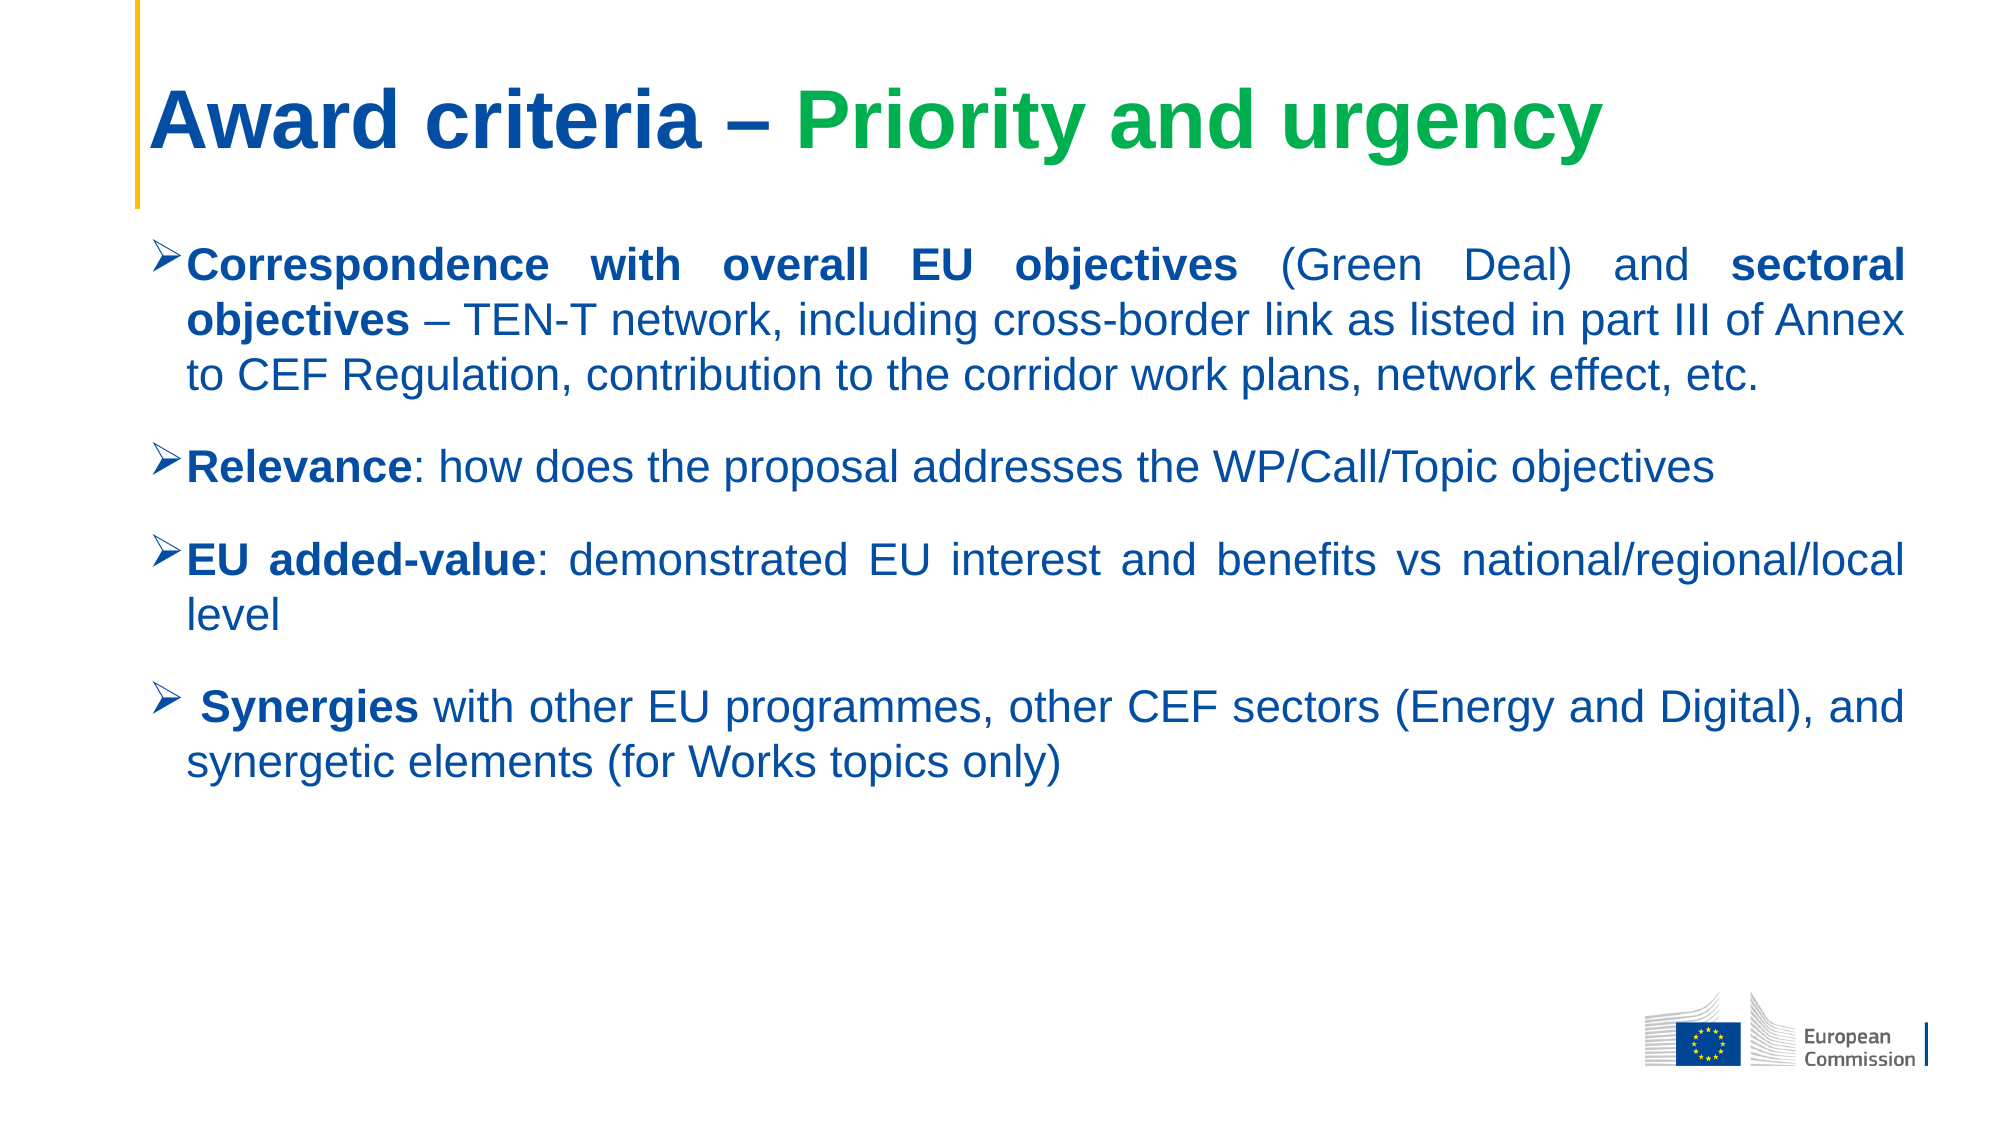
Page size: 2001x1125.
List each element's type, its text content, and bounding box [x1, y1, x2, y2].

picture [1645, 991, 1928, 1066]
title Award criteria – Priority and urgency [133, 38, 1859, 168]
list Correspondence with overall EU objectives (Green Deal) and sectoral objectives – TEN-T network, including cross-border link as listed in part III of Annex to CEF Regulation, contribution to the corridor work plans, network effect, etc. Relevance: how does the proposal addresses the WP/Call/Topic objectives EU added-value: demonstrated EU interest and benefits vs national/regional/local level Synergies with other EU programmes, other CEF sectors (Energy and Digital), and synergetic elements (for Works topics only) [133, 226, 1922, 1037]
